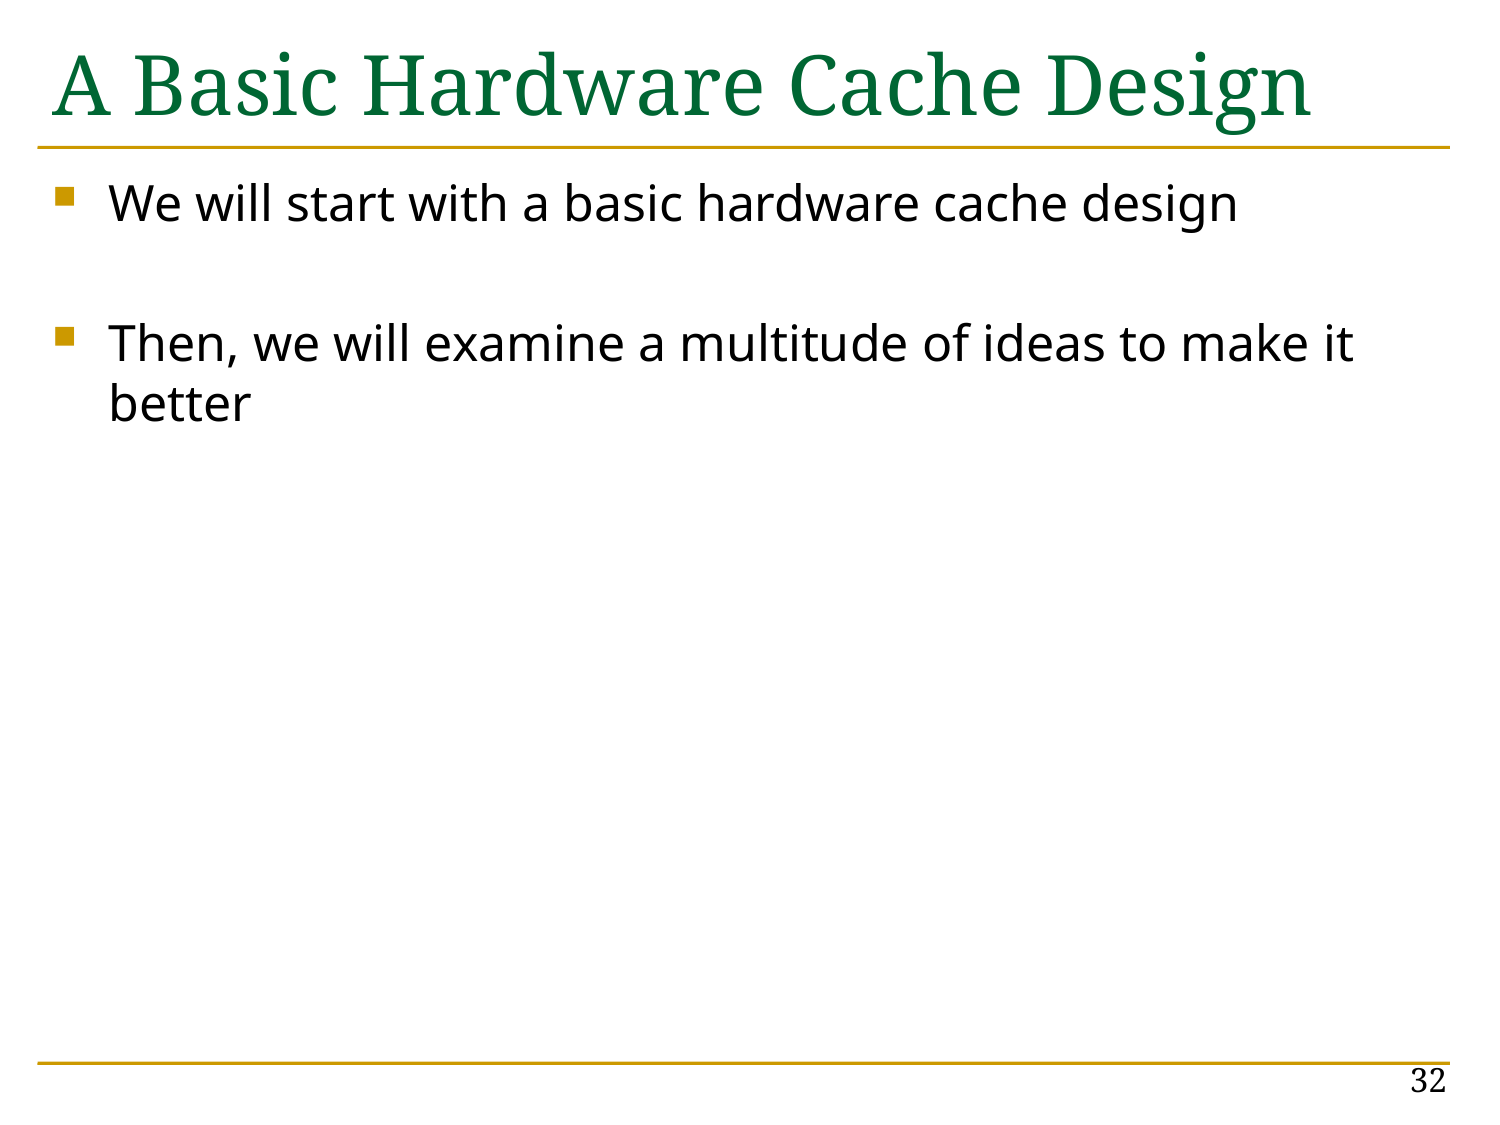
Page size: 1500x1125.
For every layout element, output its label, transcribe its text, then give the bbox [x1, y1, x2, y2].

slide_number 32 [1111, 1036, 1462, 1112]
title A Basic Hardware Cache Design [37, 24, 1450, 163]
list We will start with a basic hardware cache design Then, we will examine a multitude of ideas to make it better [37, 163, 1450, 1016]
